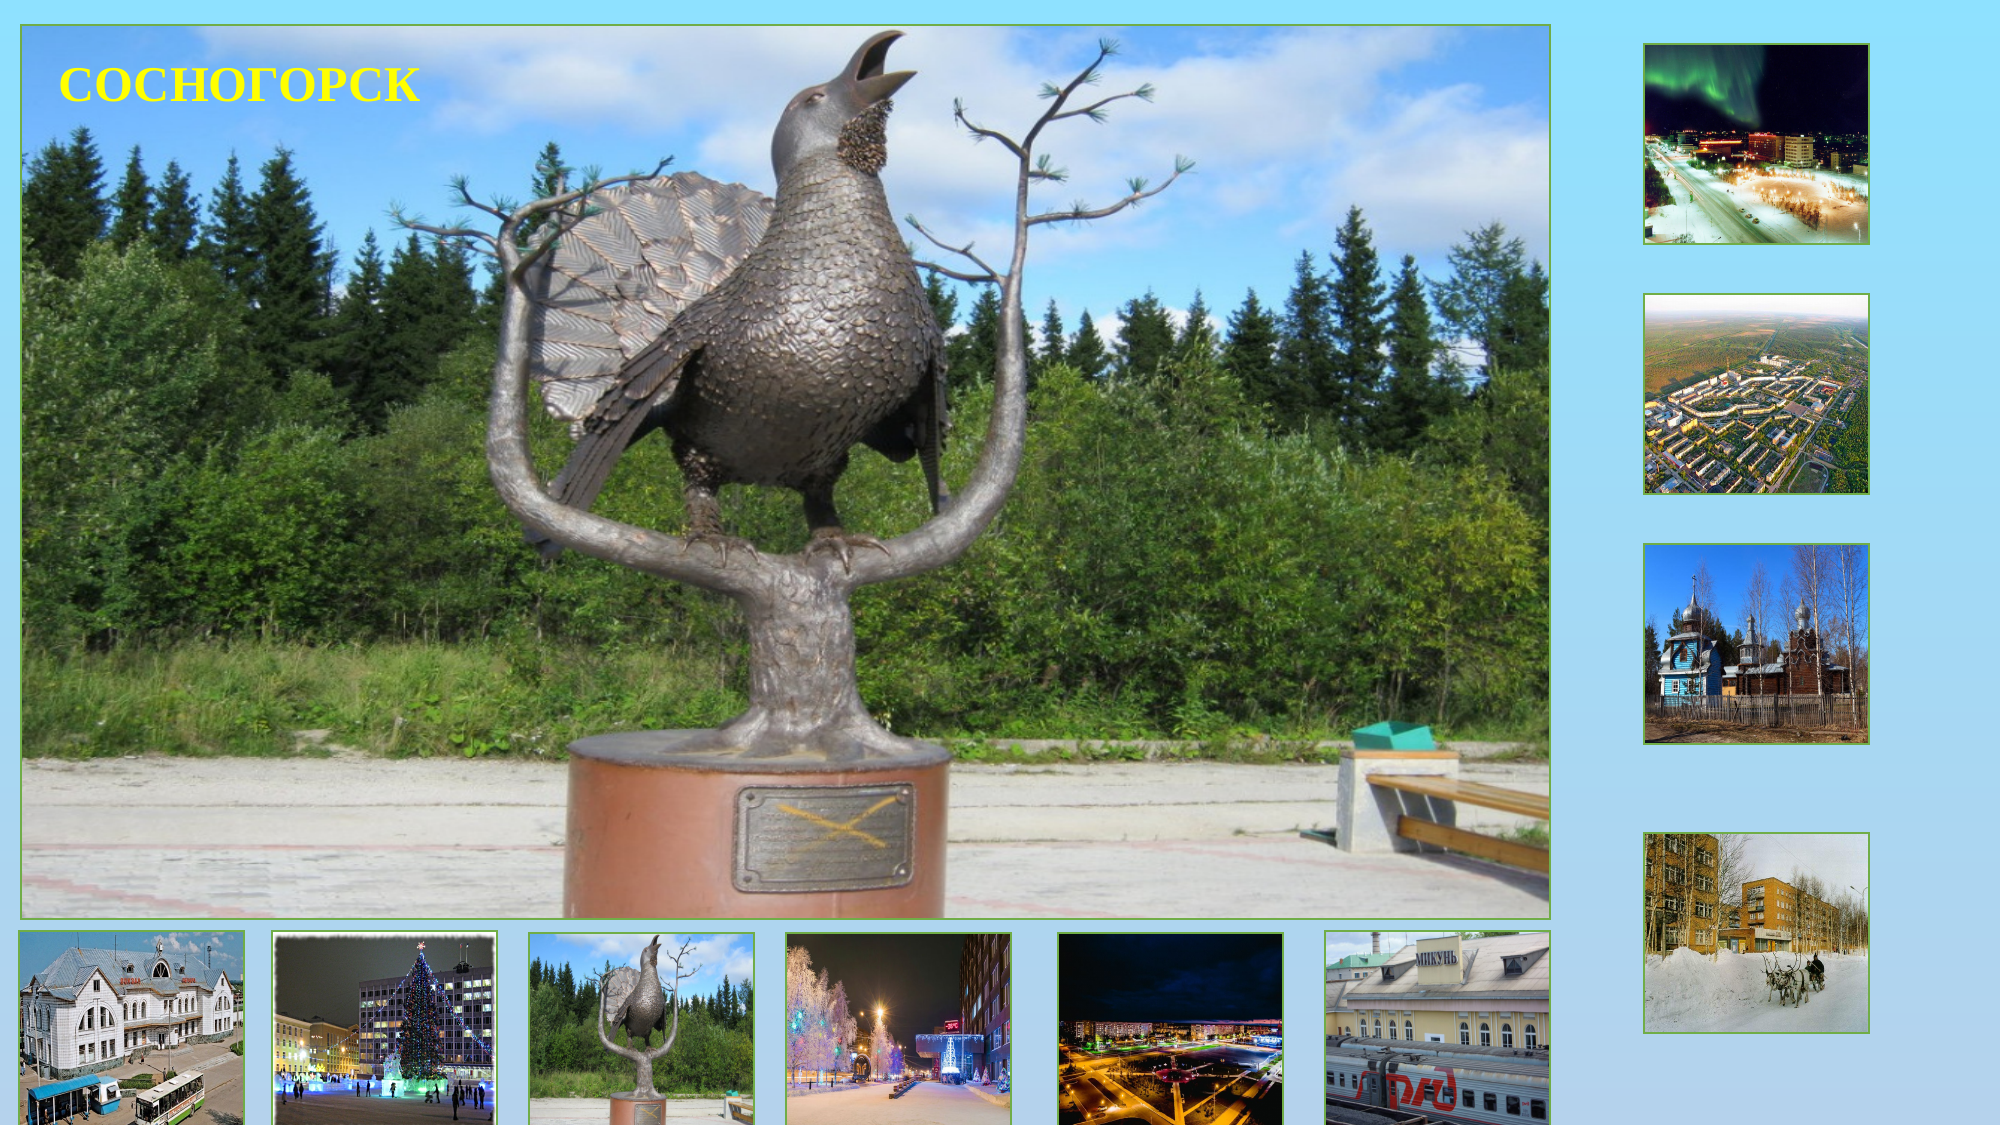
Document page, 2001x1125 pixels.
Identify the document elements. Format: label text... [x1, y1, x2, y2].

text_box [18, 930, 245, 1125]
text_box [271, 930, 498, 1125]
text_box СОСНОГОРСК [43, 43, 446, 119]
text_box [1643, 543, 1870, 745]
text_box [1643, 43, 1870, 245]
text_box [1324, 930, 1551, 1125]
text_box [20, 24, 1551, 920]
text_box [528, 932, 755, 1125]
text_box [785, 932, 1012, 1125]
text_box [1643, 293, 1870, 495]
text_box [1057, 932, 1284, 1125]
text_box [1643, 832, 1870, 1034]
